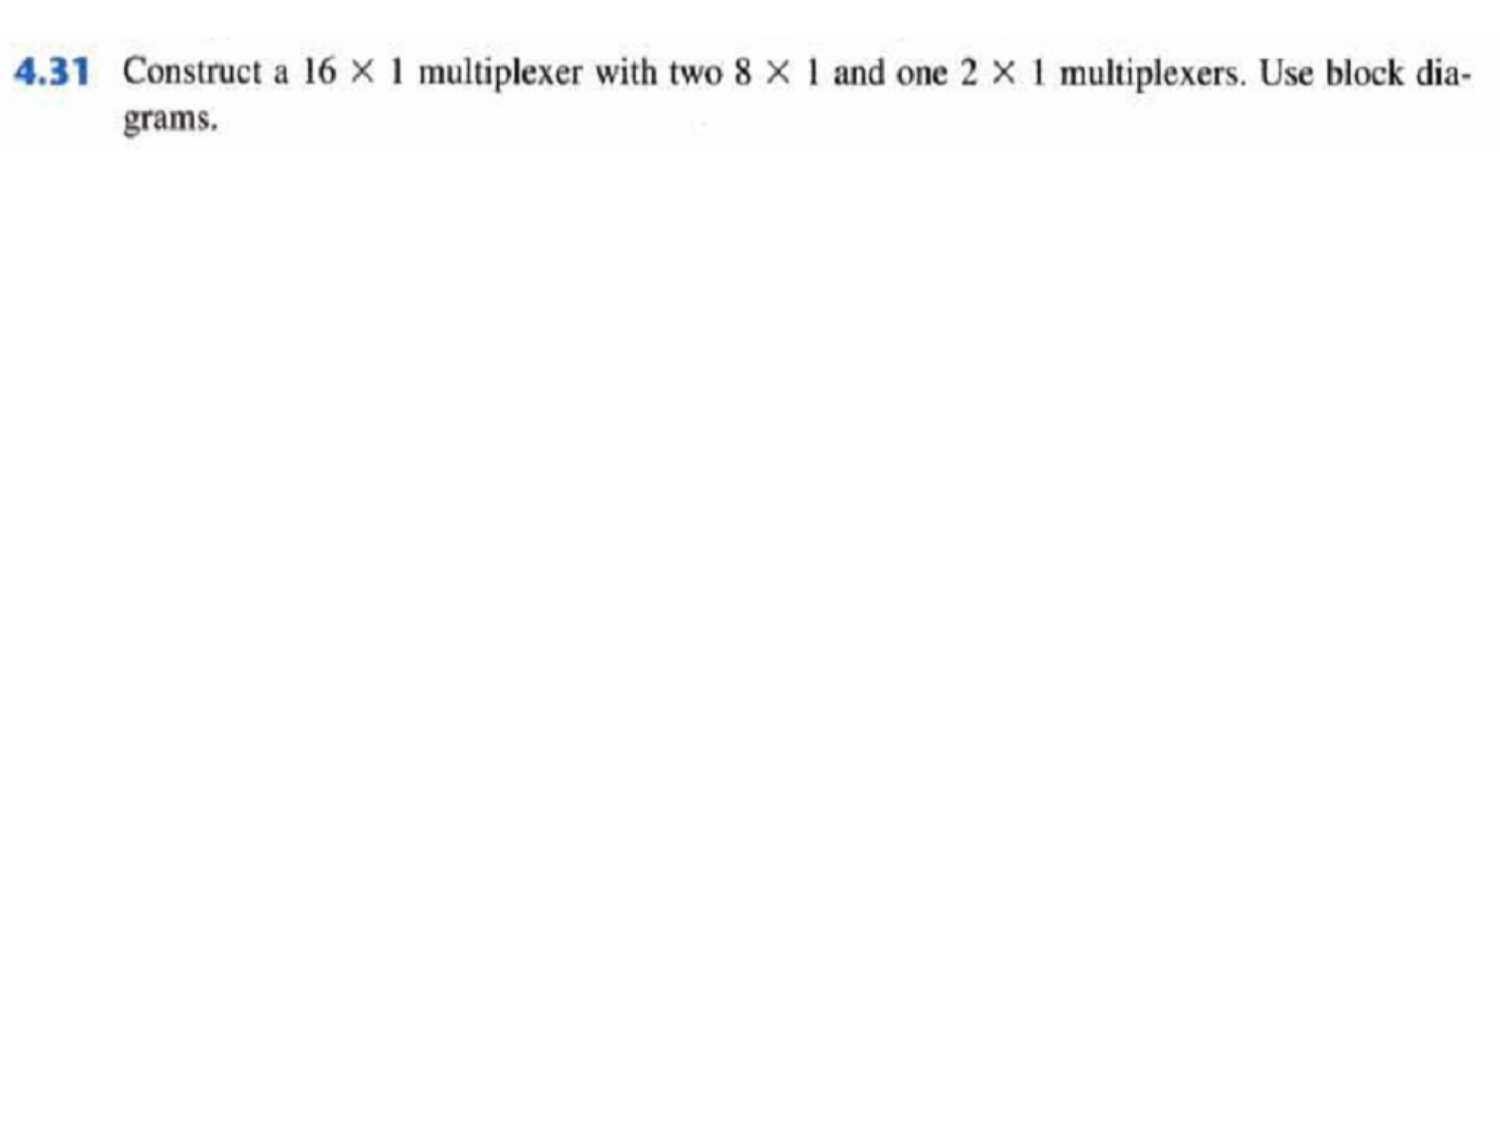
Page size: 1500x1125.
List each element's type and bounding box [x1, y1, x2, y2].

picture [0, 37, 1500, 149]
